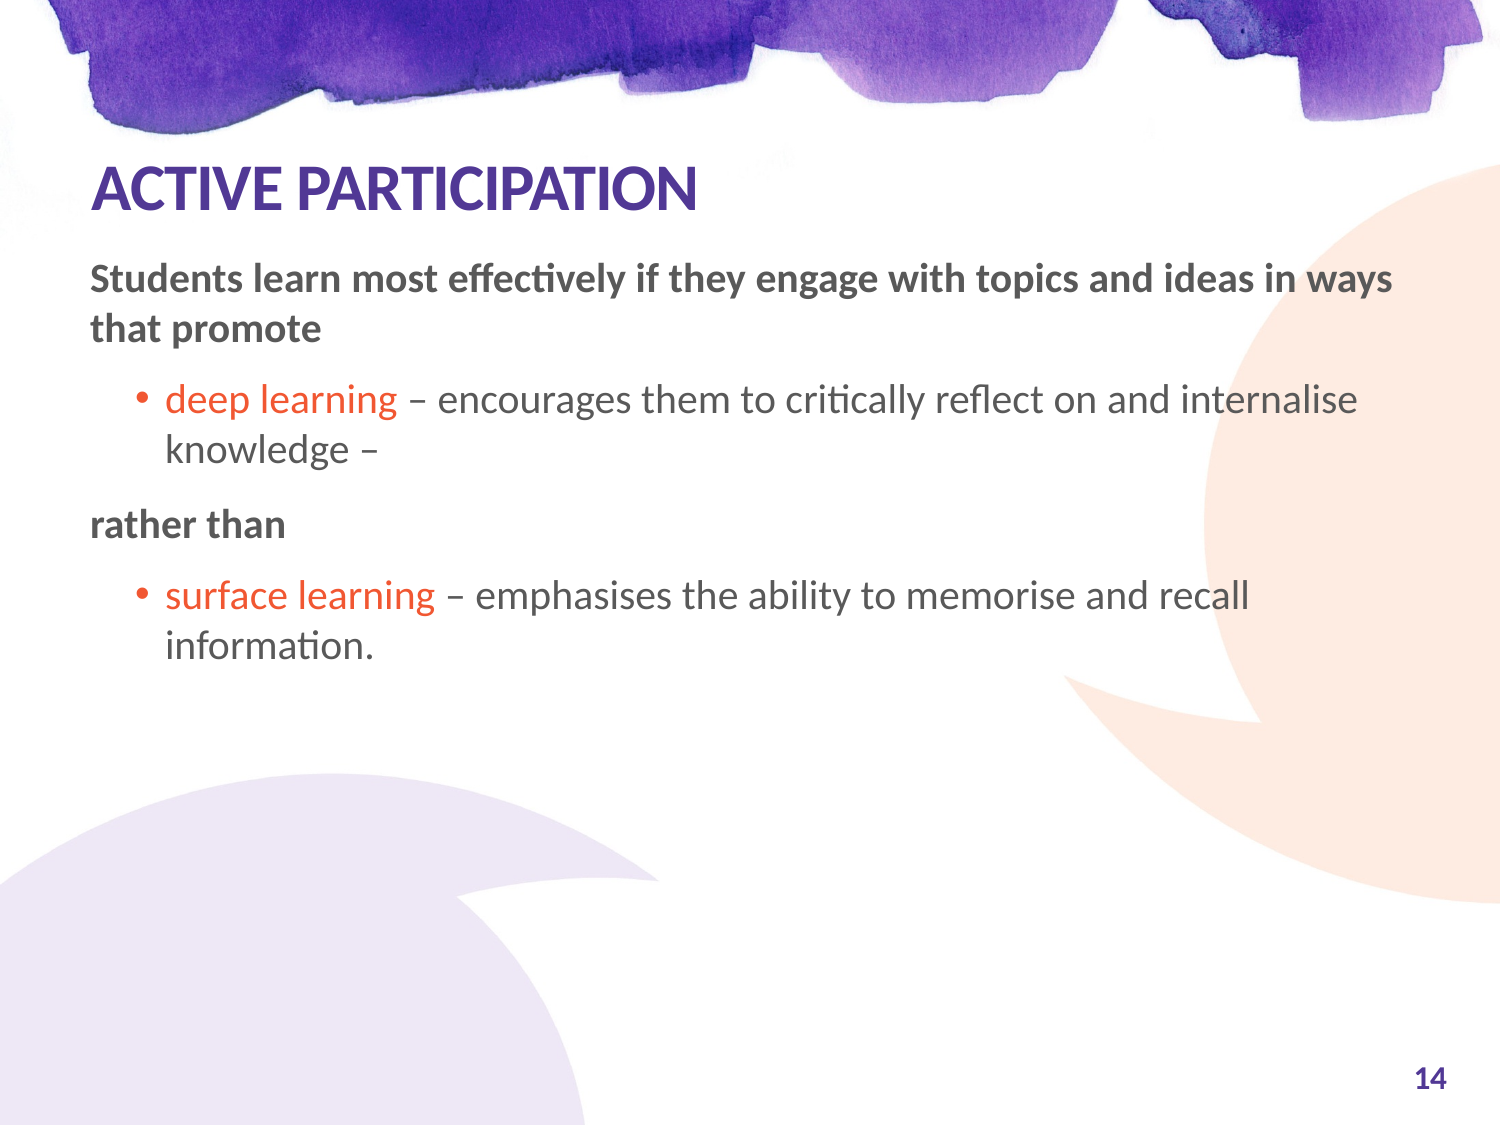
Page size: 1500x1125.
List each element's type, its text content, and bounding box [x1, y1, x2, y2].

title Active participation [76, 137, 1424, 232]
slide_number 14 [1246, 1046, 1462, 1107]
list Students learn most effectively if they engage with topics and ideas in ways that promote deep learning – encourages them to critically reflect on and internalise knowledge – rather than surface learning – emphasises the ability to memorise and recall information. [75, 243, 1424, 1005]
picture [0, 0, 1500, 1125]
